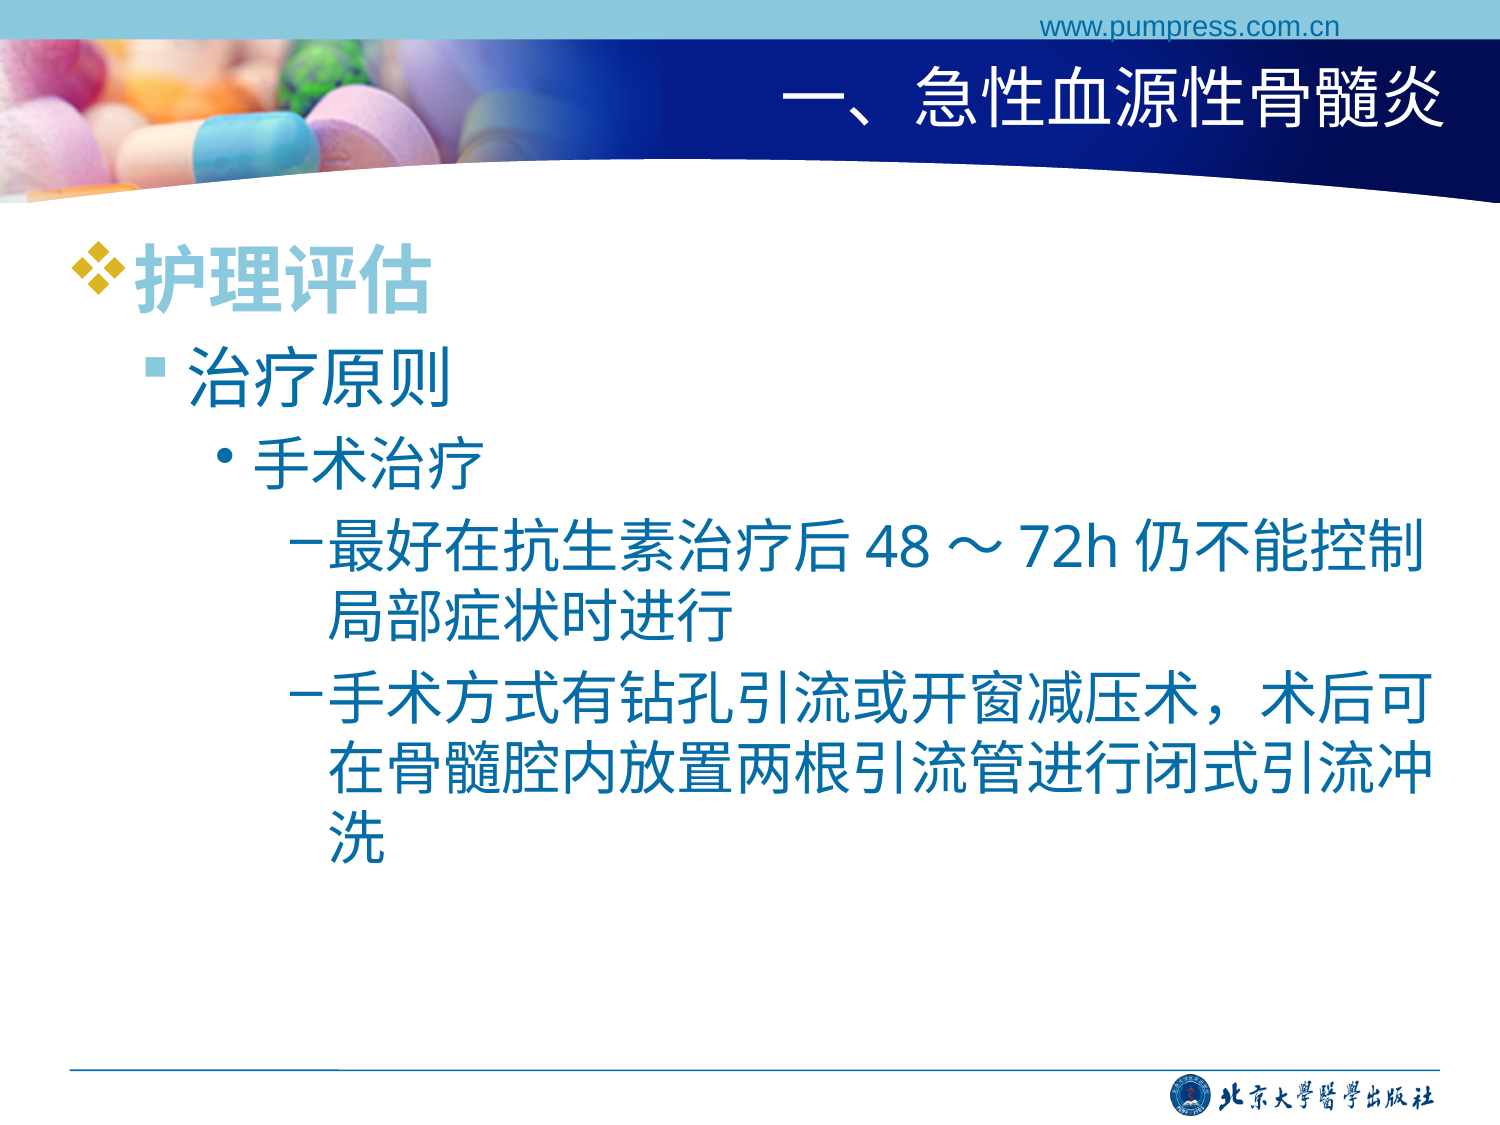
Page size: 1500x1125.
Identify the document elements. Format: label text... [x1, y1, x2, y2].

title 一、急性血源性骨髓炎 [137, 49, 1463, 143]
picture [0, 40, 1500, 203]
list 护理评估 治疗原则 手术治疗 最好在抗生素治疗后48～72h仍不能控制局部症状时进行 手术方式有钻孔引流或开窗减压术，术后可在骨髓腔内放置两根引流管进行闭式引流冲洗 [49, 224, 1463, 1026]
picture [1170, 1074, 1436, 1118]
slide_number www.pumpress.com.cn [1025, 0, 1463, 38]
